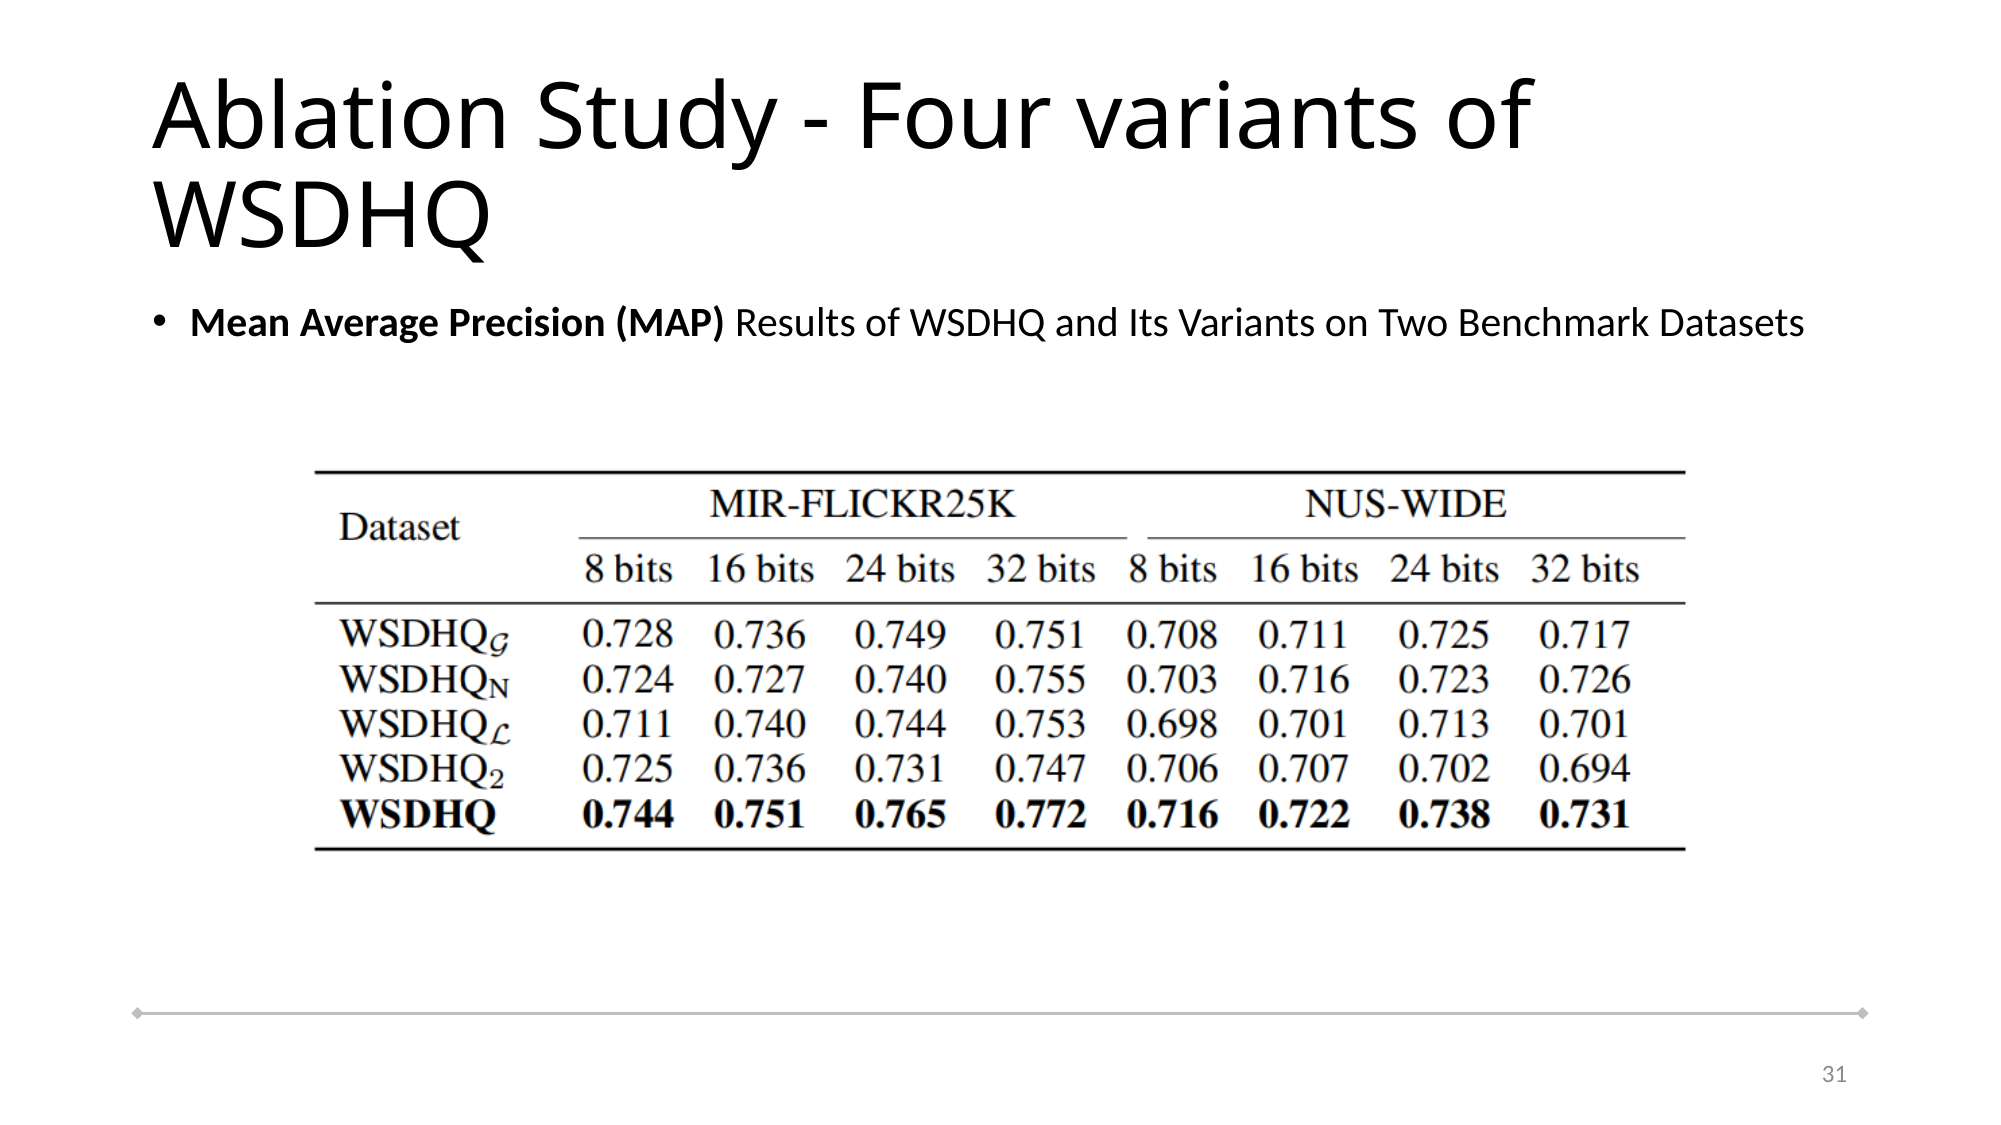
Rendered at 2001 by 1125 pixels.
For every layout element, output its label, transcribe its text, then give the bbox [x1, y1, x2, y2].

slide_number 31 [1412, 1042, 1863, 1103]
picture [282, 432, 1718, 879]
text_box Mean Average Precision (MAP) Results of WSDHQ and Its Variants on Two Benchmark Datasets [137, 278, 1863, 984]
title Ablation Study - Four variants of WSDHQ [137, 59, 1863, 278]
